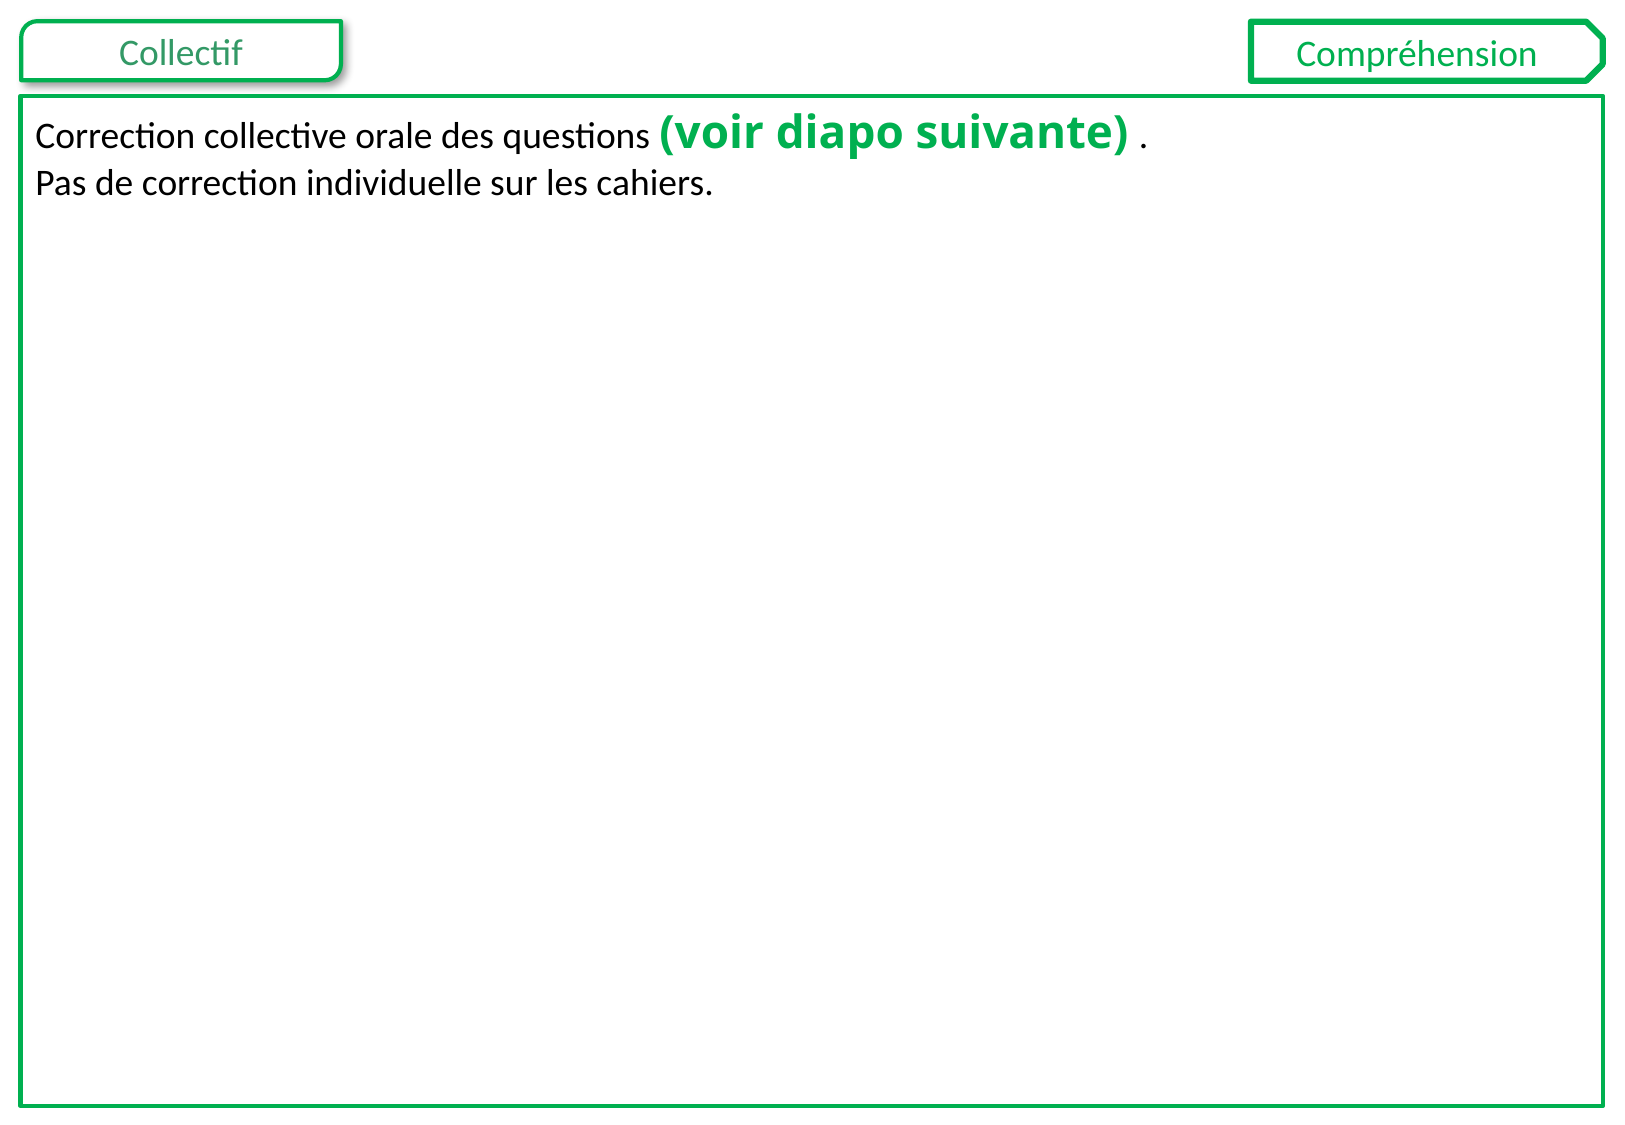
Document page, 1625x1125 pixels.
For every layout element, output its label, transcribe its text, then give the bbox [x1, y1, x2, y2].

list Correction collective orale des questions (voir diapo suivante) . Pas de correction individuelle sur les cahiers. [18, 94, 1605, 1108]
list Compréhension [1250, 21, 1584, 81]
